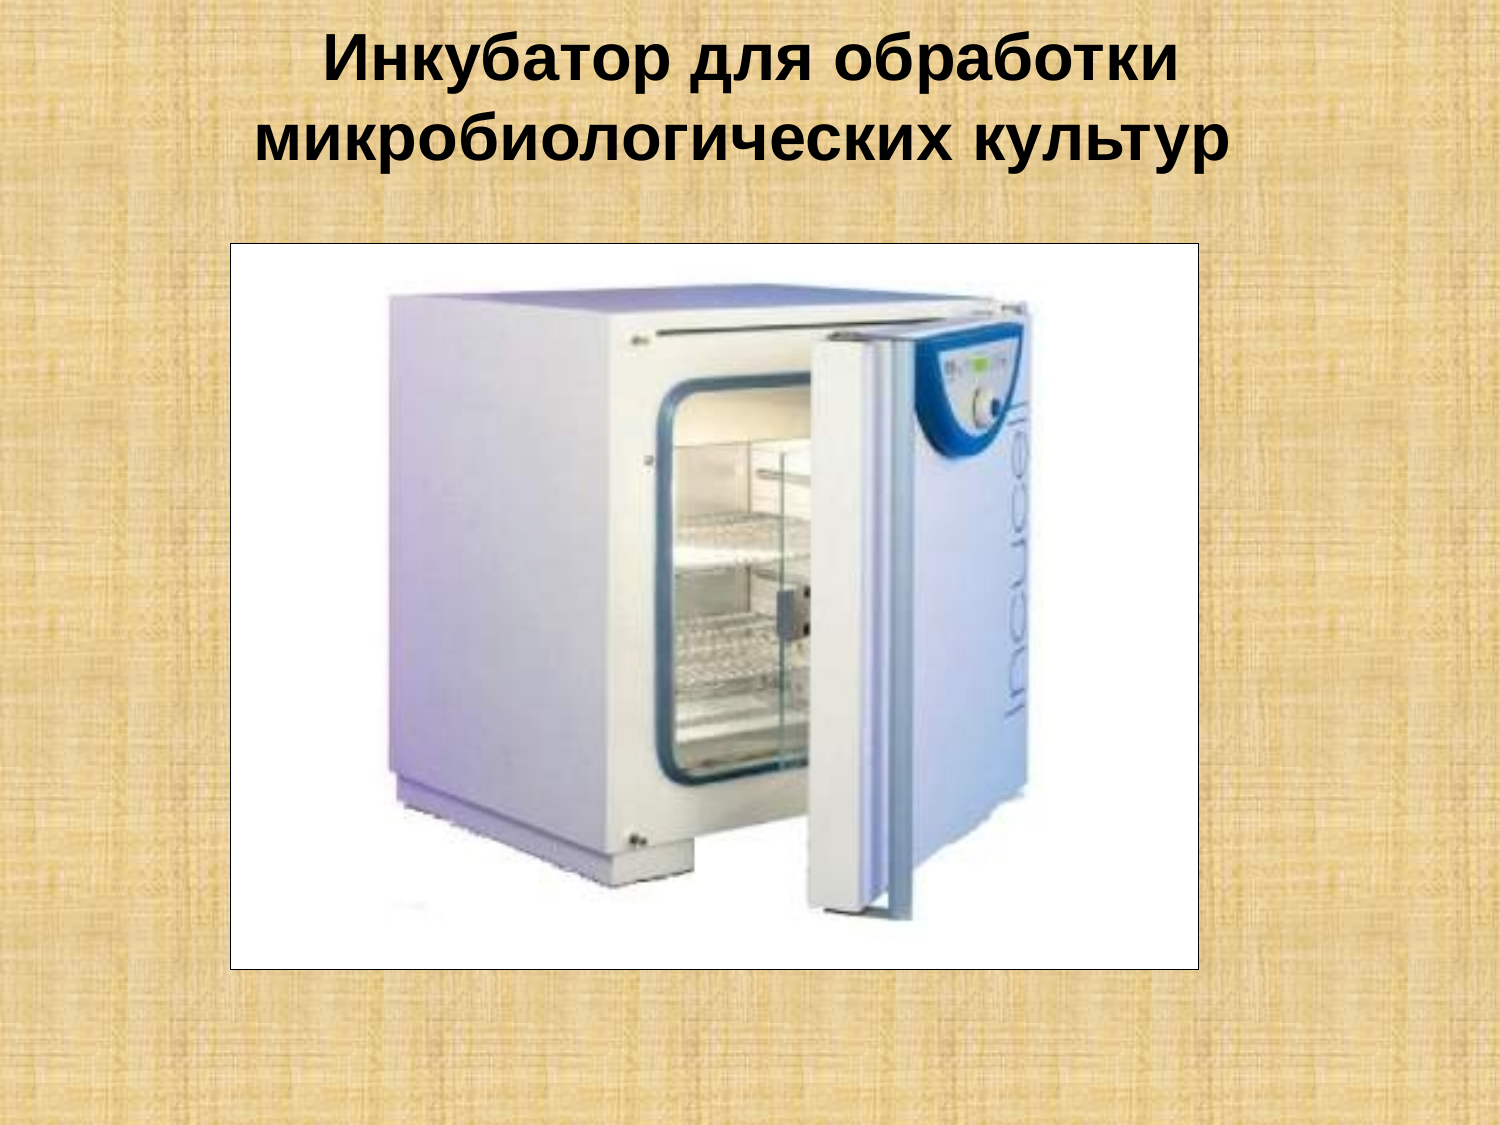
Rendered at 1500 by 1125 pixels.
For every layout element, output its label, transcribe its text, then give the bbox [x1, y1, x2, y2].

title Инкубатор для обработки микробиологических культур [76, 0, 1427, 188]
picture [0, 0, 1500, 1125]
